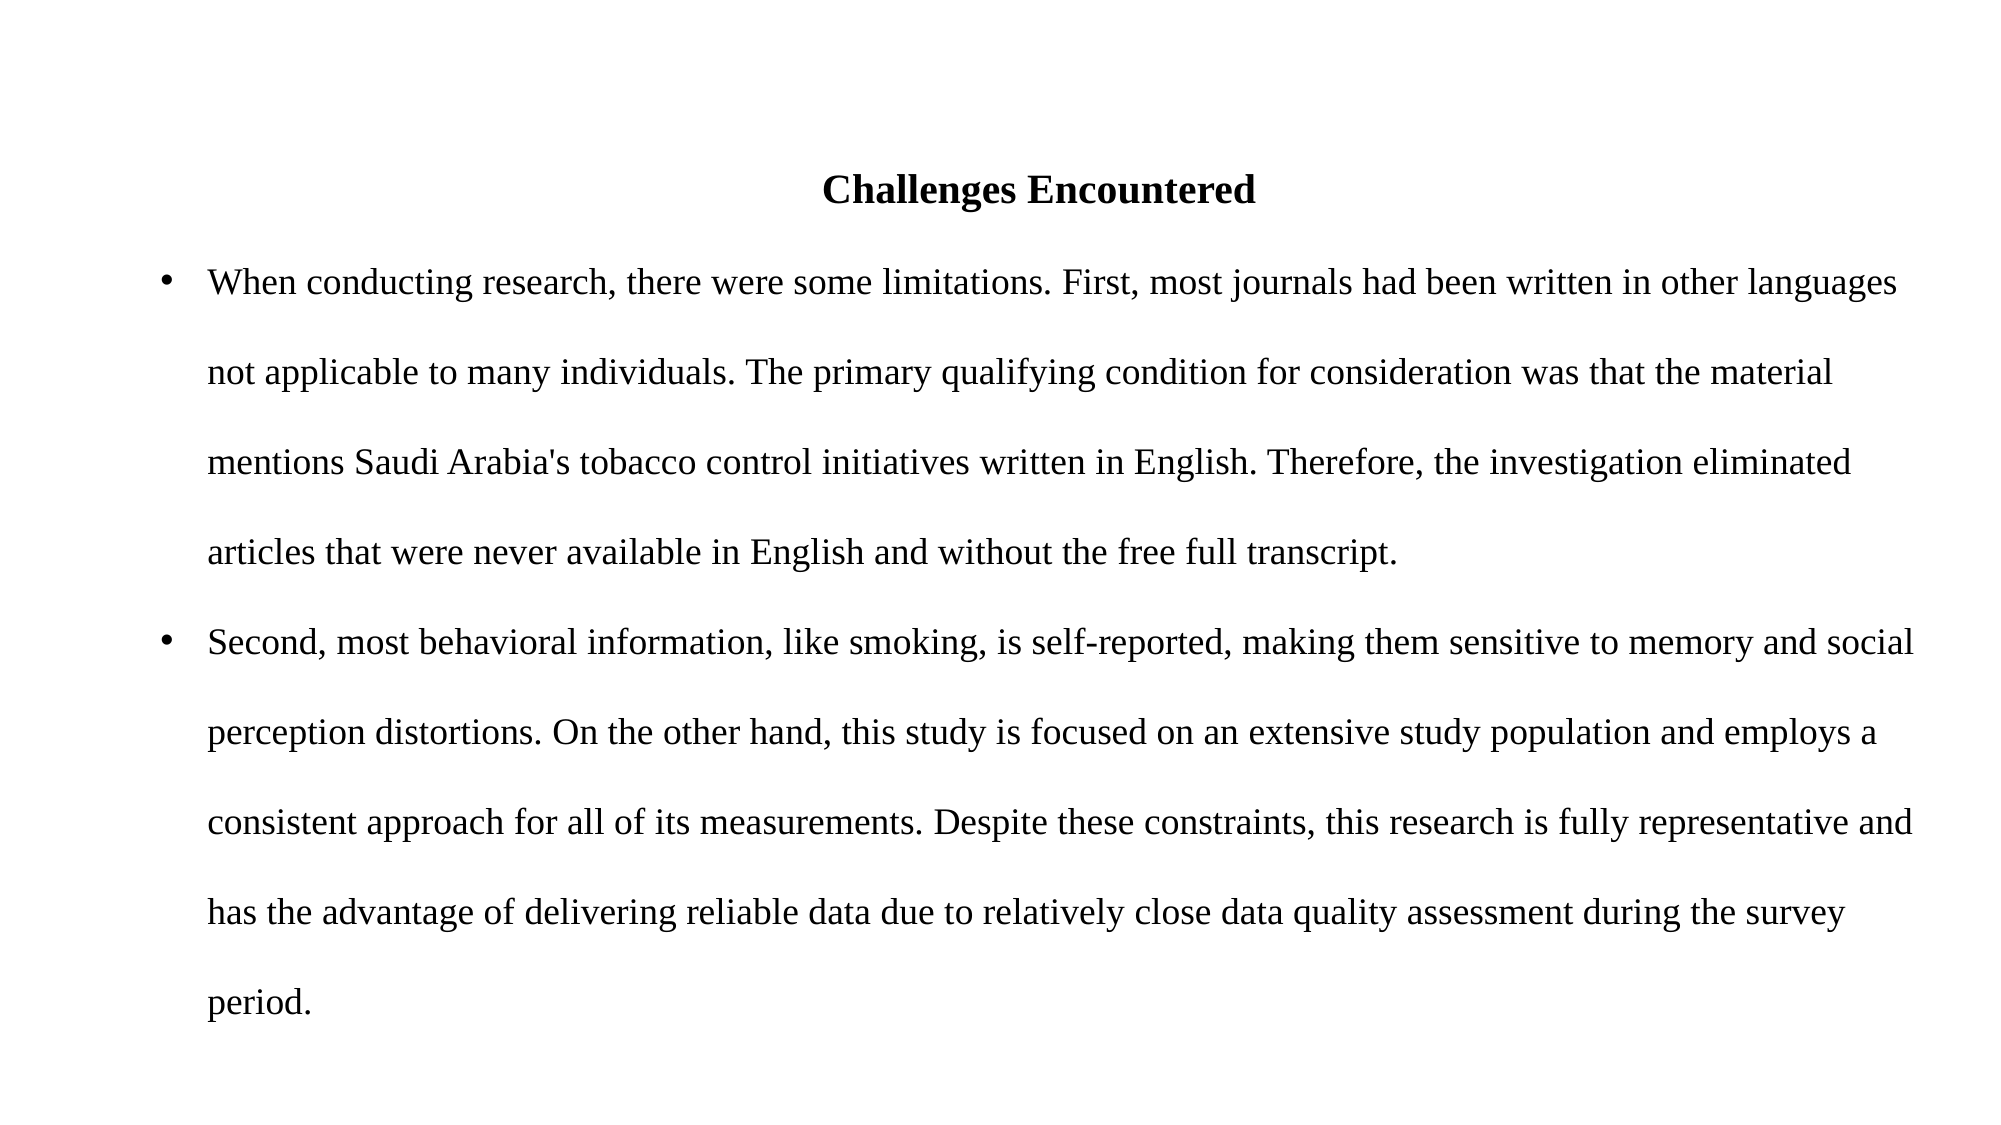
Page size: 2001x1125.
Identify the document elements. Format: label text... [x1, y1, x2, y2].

text_box Challenges Encountered When conducting research, there were some limitations. First, most journals had been written in other languages not applicable to many individuals. The primary qualifying condition for consideration was that the material mentions Saudi Arabia's tobacco control initiatives written in English. Therefore, the investigation eliminated articles that were never available in English and without the free full transcript. Second, most behavioral information, like smoking, is self-reported, making them sensitive to memory and social perception distortions. On the other hand, this study is focused on an extensive study population and employs a consistent approach for all of its measurements. Despite these constraints, this research is fully representative and has the advantage of delivering reliable data due to relatively close data quality assessment during the survey period. [145, 104, 1933, 1030]
